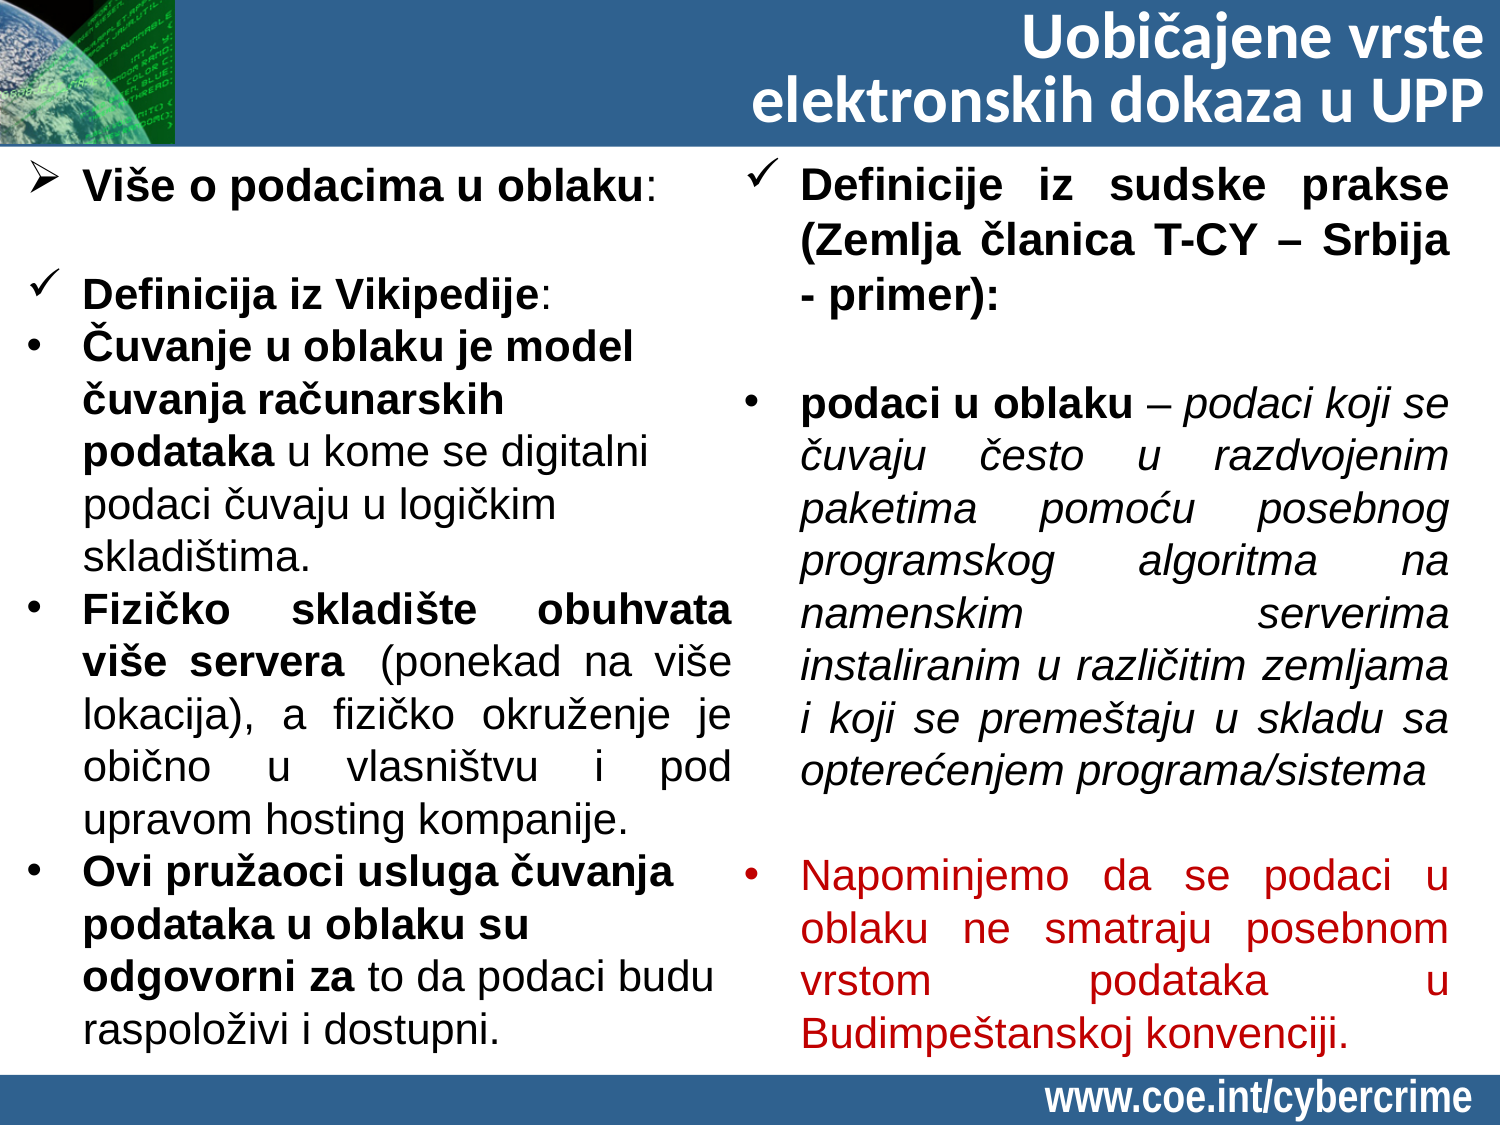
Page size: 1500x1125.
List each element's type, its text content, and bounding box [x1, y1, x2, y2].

text_box Uobičajene vrste elektronskih dokaza u UPP [178, 0, 1500, 149]
text_box www.coe.int/cybercrime [1030, 1059, 1500, 1125]
picture [0, 0, 175, 144]
text_box Više o podacima u oblaku: Definicija iz Vikipedije: Čuvanje u oblaku je model čuvanja računarskih podataka u kome se digitalni podaci čuvaju u logičkim skladištima. Fizičko skladište obuhvata više servera (ponekad na više lokacija), a fizičko okruženje je obično u vlasništvu i pod upravom hosting kompanije. Ovi pružaoci usluga čuvanja podataka u oblaku su odgovorni za to da podaci budu raspoloživi i dostupni. [11, 148, 729, 1061]
text_box Definicije iz sudske prakse (Zemlja članica T-CY – Srbija - primer): podaci u oblaku – podaci koji se čuvaju često u razdvojenim paketima pomoću posebnog programskog algoritma na namenskim serverima instaliranim u različitim zemljama i koji se premeštaju u skladu sa opterećenjem programa/sistema Napominjemo da se podaci u oblaku ne smatraju posebnom vrstom podataka u Budimpeštanskoj konvenciji. [729, 147, 1465, 1120]
text_box [0, 1073, 1030, 1125]
